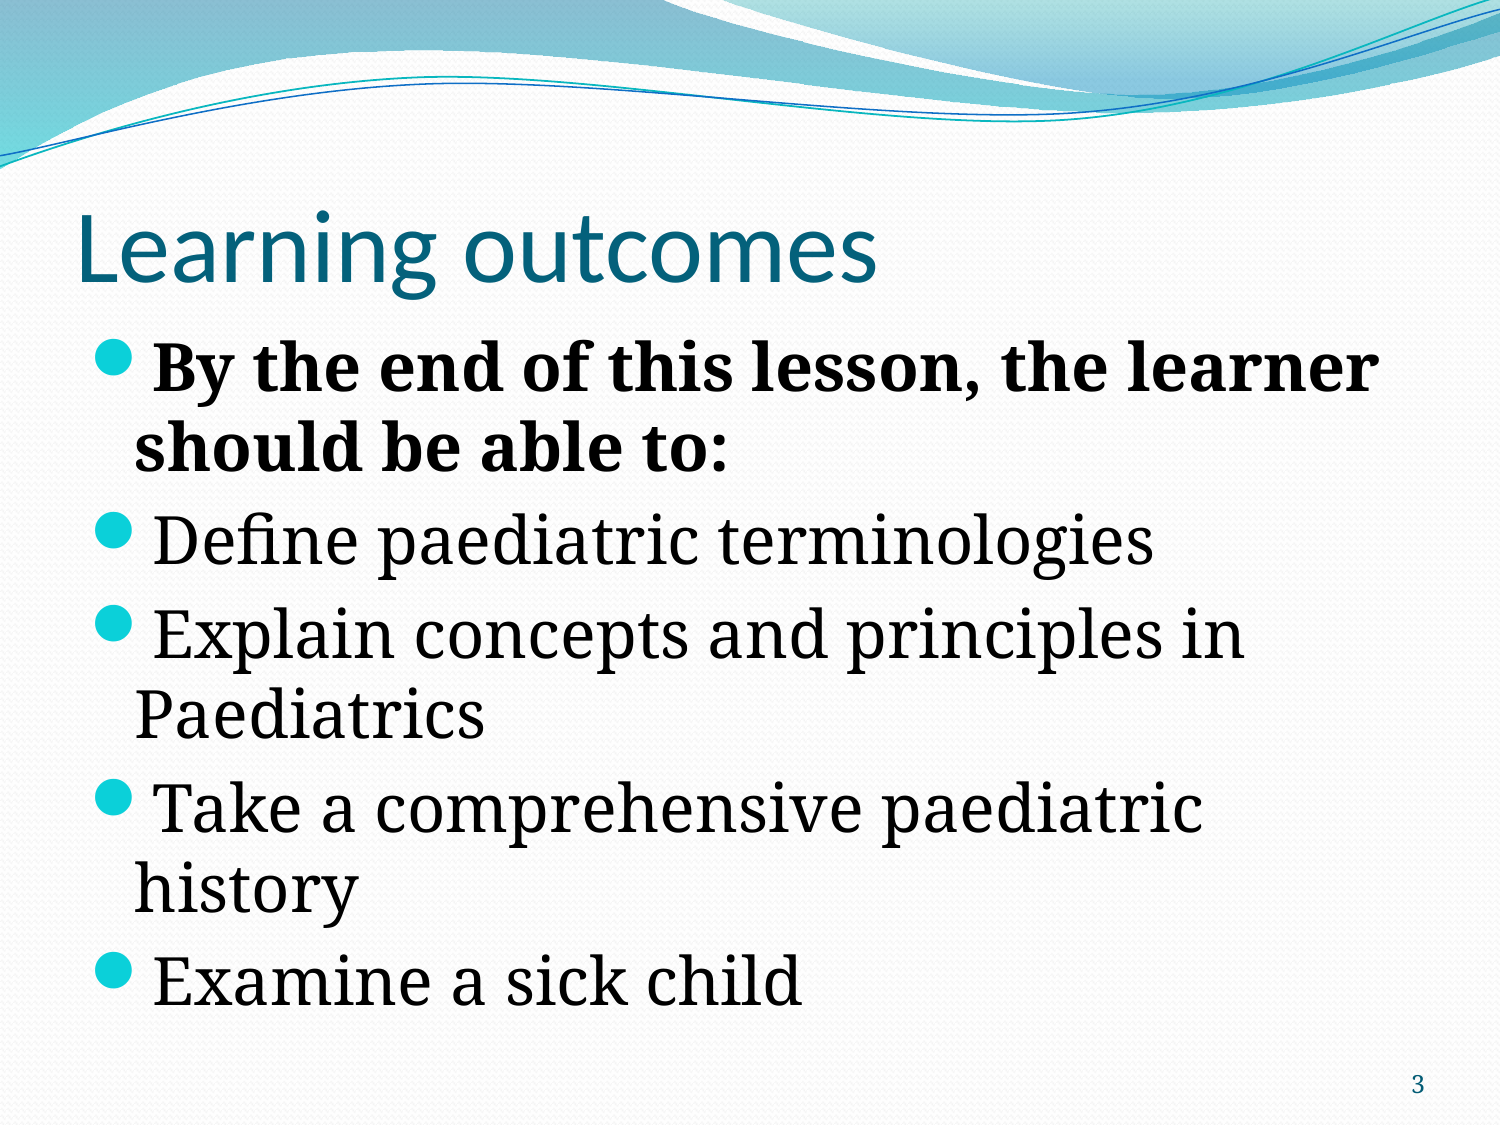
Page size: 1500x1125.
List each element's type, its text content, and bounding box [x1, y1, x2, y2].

slide_number 3 [1299, 1042, 1425, 1103]
list By the end of this lesson, the learner should be able to: Define paediatric terminologies Explain concepts and principles in Paediatrics Take a comprehensive paediatric history Examine a sick child [75, 317, 1425, 1038]
title Learning outcomes [75, 115, 1425, 303]
